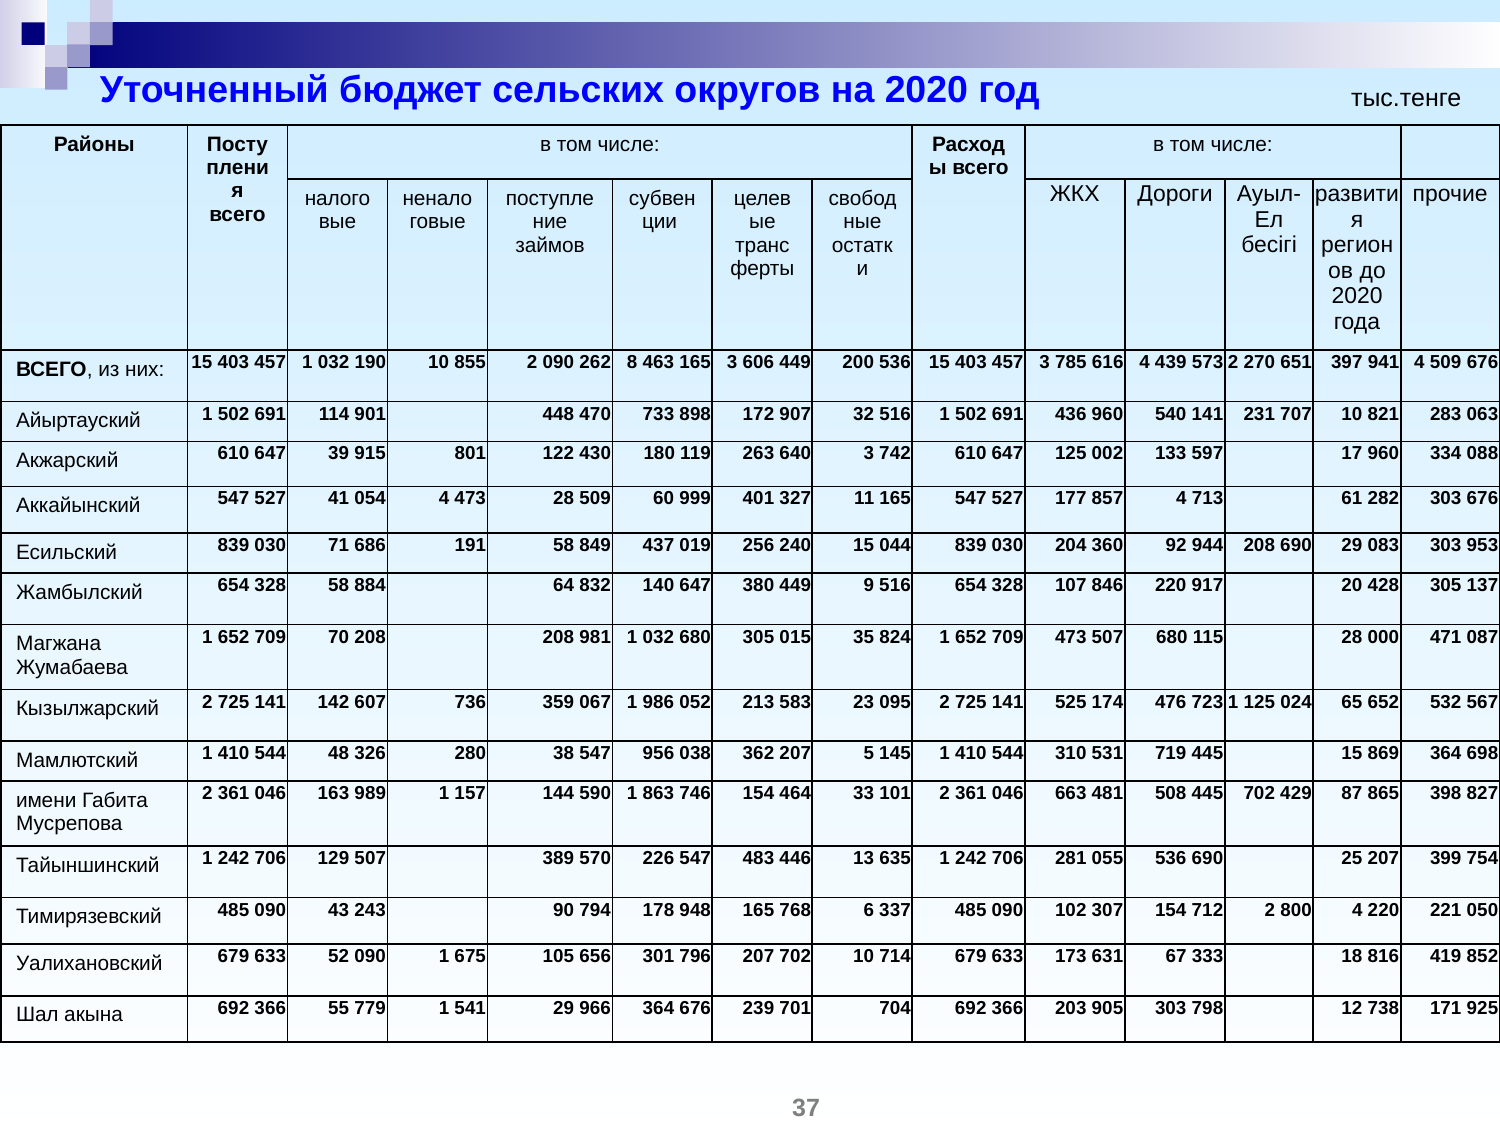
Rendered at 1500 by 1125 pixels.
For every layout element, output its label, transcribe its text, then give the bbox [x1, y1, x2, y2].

table_cell 1 541 [388, 997, 487, 1041]
table_header Районы [2, 126, 187, 349]
table_cell 55 779 [288, 997, 387, 1041]
table_cell Есильский [2, 534, 187, 572]
table_cell 280 [388, 742, 487, 780]
table_cell 33 101 [813, 782, 911, 845]
table_cell [388, 847, 487, 897]
table_cell 1 652 709 [913, 625, 1024, 689]
table_cell 39 915 [288, 442, 387, 486]
table_cell 1 410 544 [188, 742, 287, 780]
table_cell 310 531 [1026, 742, 1124, 780]
table_cell субвенции [613, 180, 711, 349]
table_cell 281 055 [1026, 847, 1124, 897]
table_header в том числе: [1026, 126, 1400, 178]
table_cell 436 960 [1026, 402, 1124, 441]
table_cell 140 647 [613, 574, 711, 624]
table_cell [388, 898, 487, 943]
table_cell 105 656 [488, 945, 612, 995]
table_cell 704 [813, 997, 911, 1041]
table_cell 10 714 [813, 945, 911, 995]
table_cell Уалихановский [2, 945, 187, 995]
table_cell Ауыл-Ел бесігі [1226, 180, 1312, 349]
table_cell 48 326 [288, 742, 387, 780]
table_cell 15 869 [1314, 742, 1400, 780]
table_cell 839 030 [188, 534, 287, 572]
table_cell прочие [1402, 180, 1499, 349]
table_cell 471 087 [1402, 625, 1499, 689]
table_cell 200 536 [813, 351, 911, 401]
table_cell 204 360 [1026, 534, 1124, 572]
table_cell 43 243 [288, 898, 387, 943]
table_cell 397 941 [1314, 351, 1400, 401]
table_cell 680 115 [1126, 625, 1224, 689]
table_cell 956 038 [613, 742, 711, 780]
table_cell [388, 402, 487, 441]
table_cell 177 857 [1026, 487, 1124, 532]
table_cell 207 702 [713, 945, 811, 995]
table_cell 1 863 746 [613, 782, 711, 845]
table_cell 692 366 [188, 997, 287, 1041]
table_cell 362 207 [713, 742, 811, 780]
table_cell 2 800 [1226, 898, 1312, 943]
table_cell 2 361 046 [913, 782, 1024, 845]
table_cell 364 698 [1402, 742, 1499, 780]
table_cell свободные остатки [813, 180, 911, 349]
table_cell 801 [388, 442, 487, 486]
table_cell 476 723 [1126, 690, 1224, 740]
table_cell 525 174 [1026, 690, 1124, 740]
text_box 37 [699, 1087, 913, 1125]
table_cell 41 054 [288, 487, 387, 532]
table_cell 2 361 046 [188, 782, 287, 845]
table_cell 303 798 [1126, 997, 1224, 1041]
table_cell 4 713 [1126, 487, 1224, 532]
table_cell 122 430 [488, 442, 612, 486]
table_cell 64 832 [488, 574, 612, 624]
table_cell 6 337 [813, 898, 911, 943]
table_cell 3 606 449 [713, 351, 811, 401]
table_cell 163 989 [288, 782, 387, 845]
table_cell 485 090 [188, 898, 287, 943]
table_cell Кызылжарский [2, 690, 187, 740]
table_cell 736 [388, 690, 487, 740]
table_cell 38 547 [488, 742, 612, 780]
table_cell 226 547 [613, 847, 711, 897]
table_cell 180 119 [613, 442, 711, 486]
table_cell 213 583 [713, 690, 811, 740]
table_cell 1 032 680 [613, 625, 711, 689]
table_cell 231 707 [1226, 402, 1312, 441]
table_cell [1226, 742, 1312, 780]
table_cell 11 165 [813, 487, 911, 532]
table_cell 1 157 [388, 782, 487, 845]
table_cell 18 816 [1314, 945, 1400, 995]
table_cell 90 794 [488, 898, 612, 943]
table_cell 58 849 [488, 534, 612, 572]
table_cell 60 999 [613, 487, 711, 532]
table_cell 305 137 [1402, 574, 1499, 624]
table_cell 4 509 676 [1402, 351, 1499, 401]
table_cell 15 403 457 [188, 351, 287, 401]
table_cell 10 821 [1314, 402, 1400, 441]
table_cell 203 905 [1026, 997, 1124, 1041]
table_cell поступление займов [488, 180, 612, 349]
table_cell 679 633 [188, 945, 287, 995]
table_cell 144 590 [488, 782, 612, 845]
table_cell Акжарский [2, 442, 187, 486]
table_cell 154 464 [713, 782, 811, 845]
table_cell 107 846 [1026, 574, 1124, 624]
table_cell 532 567 [1402, 690, 1499, 740]
table_cell 23 095 [813, 690, 911, 740]
table_cell 839 030 [913, 534, 1024, 572]
table_cell 389 570 [488, 847, 612, 897]
table_cell Мамлютский [2, 742, 187, 780]
table_cell целевые трансферты [713, 180, 811, 349]
table_cell 359 067 [488, 690, 612, 740]
table_cell 129 507 [288, 847, 387, 897]
table_cell 12 738 [1314, 997, 1400, 1041]
table_cell 208 690 [1226, 534, 1312, 572]
table_cell 71 686 [288, 534, 387, 572]
table_cell 221 050 [1402, 898, 1499, 943]
table_cell Айыртауский [2, 402, 187, 441]
table_cell 1 242 706 [913, 847, 1024, 897]
table_cell 540 141 [1126, 402, 1224, 441]
table_cell [1226, 442, 1312, 486]
title Уточненный бюджет сельских округов на 2020 год [84, 0, 1500, 124]
table_cell 125 002 [1026, 442, 1124, 486]
table_cell 102 307 [1026, 898, 1124, 943]
table_cell 191 [388, 534, 487, 572]
table_cell 65 652 [1314, 690, 1400, 740]
table_header Расходы всего [913, 126, 1024, 349]
table_cell 13 635 [813, 847, 911, 897]
table_cell Дороги [1126, 180, 1224, 349]
table_cell 305 015 [713, 625, 811, 689]
table_header Поступления всего [188, 126, 287, 349]
table_cell 28 000 [1314, 625, 1400, 689]
table_cell Тайыншинский [2, 847, 187, 897]
table_cell 692 366 [913, 997, 1024, 1041]
table_cell 536 690 [1126, 847, 1224, 897]
table_cell неналоговые [388, 180, 487, 349]
table_cell 399 754 [1402, 847, 1499, 897]
table_cell налоговые [288, 180, 387, 349]
table_cell 165 768 [713, 898, 811, 943]
table_cell [388, 574, 487, 624]
table_cell 702 429 [1226, 782, 1312, 845]
table_cell 173 631 [1026, 945, 1124, 995]
table_cell 133 597 [1126, 442, 1224, 486]
table_cell 3 742 [813, 442, 911, 486]
table_cell 679 633 [913, 945, 1024, 995]
table_cell 154 712 [1126, 898, 1224, 943]
table_cell ЖКХ [1026, 180, 1124, 349]
table_cell 32 516 [813, 402, 911, 441]
table_cell 1 125 024 [1226, 690, 1312, 740]
table_cell 398 827 [1402, 782, 1499, 845]
table_cell Магжана Жумабаева [2, 625, 187, 689]
table_cell 654 328 [188, 574, 287, 624]
table_cell 364 676 [613, 997, 711, 1041]
table_cell 437 019 [613, 534, 711, 572]
table_cell 1 652 709 [188, 625, 287, 689]
table_cell 485 090 [913, 898, 1024, 943]
table_cell 28 509 [488, 487, 612, 532]
table_cell 25 207 [1314, 847, 1400, 897]
table_cell 448 470 [488, 402, 612, 441]
table_cell 2 090 262 [488, 351, 612, 401]
table_cell 35 824 [813, 625, 911, 689]
table_cell 1 502 691 [913, 402, 1024, 441]
table_cell 17 960 [1314, 442, 1400, 486]
table_cell 5 145 [813, 742, 911, 780]
table_cell [1226, 487, 1312, 532]
table_cell 92 944 [1126, 534, 1224, 572]
table_cell 547 527 [188, 487, 287, 532]
table_cell развития регионов до 2020 года [1314, 180, 1400, 349]
table_cell 52 090 [288, 945, 387, 995]
table_cell 1 502 691 [188, 402, 287, 441]
table_cell 1 675 [388, 945, 487, 995]
table_cell 15 403 457 [913, 351, 1024, 401]
table_cell 2 725 141 [913, 690, 1024, 740]
table_header в том числе: [288, 126, 911, 178]
table_cell 8 463 165 [613, 351, 711, 401]
table_cell 114 901 [288, 402, 387, 441]
table_cell 4 220 [1314, 898, 1400, 943]
table_cell 10 855 [388, 351, 487, 401]
table_cell 301 796 [613, 945, 711, 995]
table_cell 208 981 [488, 625, 612, 689]
table_cell 2 725 141 [188, 690, 287, 740]
table_cell имени Габита Мусрепова [2, 782, 187, 845]
table_cell [388, 625, 487, 689]
table_cell 610 647 [913, 442, 1024, 486]
table_cell 2 270 651 [1226, 351, 1312, 401]
table_cell 239 701 [713, 997, 811, 1041]
table_cell 303 953 [1402, 534, 1499, 572]
table_cell 1 032 190 [288, 351, 387, 401]
table_cell 4 473 [388, 487, 487, 532]
table_cell 401 327 [713, 487, 811, 532]
table_cell 142 607 [288, 690, 387, 740]
table_cell 70 208 [288, 625, 387, 689]
table_cell 171 925 [1402, 997, 1499, 1041]
table_cell Тимирязевский [2, 898, 187, 943]
table_cell 9 516 [813, 574, 911, 624]
table_cell 29 966 [488, 997, 612, 1041]
table_cell [1226, 574, 1312, 624]
table_cell 419 852 [1402, 945, 1499, 995]
text_box тыс.тенге [1312, 81, 1500, 112]
table_cell [1226, 945, 1312, 995]
table_cell 663 481 [1026, 782, 1124, 845]
table_header [1402, 126, 1499, 178]
table_cell 87 865 [1314, 782, 1400, 845]
table_cell 1 986 052 [613, 690, 711, 740]
table_cell 256 240 [713, 534, 811, 572]
table_cell 1 410 544 [913, 742, 1024, 780]
table_cell 172 907 [713, 402, 811, 441]
table_cell 380 449 [713, 574, 811, 624]
table_cell 733 898 [613, 402, 711, 441]
table_cell 29 083 [1314, 534, 1400, 572]
table_cell 473 507 [1026, 625, 1124, 689]
table_cell 654 328 [913, 574, 1024, 624]
table_cell 334 088 [1402, 442, 1499, 486]
table_cell 58 884 [288, 574, 387, 624]
table_cell [1226, 625, 1312, 689]
table_cell [1226, 847, 1312, 897]
table_cell 67 333 [1126, 945, 1224, 995]
table_cell ВСЕГО, из них: [2, 351, 187, 401]
table_cell Аккайынский [2, 487, 187, 532]
table_cell 610 647 [188, 442, 287, 486]
table_cell 15 044 [813, 534, 911, 572]
table_cell 303 676 [1402, 487, 1499, 532]
table_cell 719 445 [1126, 742, 1224, 780]
table_cell 220 917 [1126, 574, 1224, 624]
table_cell 263 640 [713, 442, 811, 486]
table_cell [1226, 997, 1312, 1041]
table_cell 3 785 616 [1026, 351, 1124, 401]
table_cell 178 948 [613, 898, 711, 943]
table_cell Шал акына [2, 997, 187, 1041]
table_cell 283 063 [1402, 402, 1499, 441]
table_cell 4 439 573 [1126, 351, 1224, 401]
table_cell 1 242 706 [188, 847, 287, 897]
table_cell 483 446 [713, 847, 811, 897]
table_cell Жамбылский [2, 574, 187, 624]
table_cell 20 428 [1314, 574, 1400, 624]
table_cell 508 445 [1126, 782, 1224, 845]
table_cell 61 282 [1314, 487, 1400, 532]
table_cell 547 527 [913, 487, 1024, 532]
